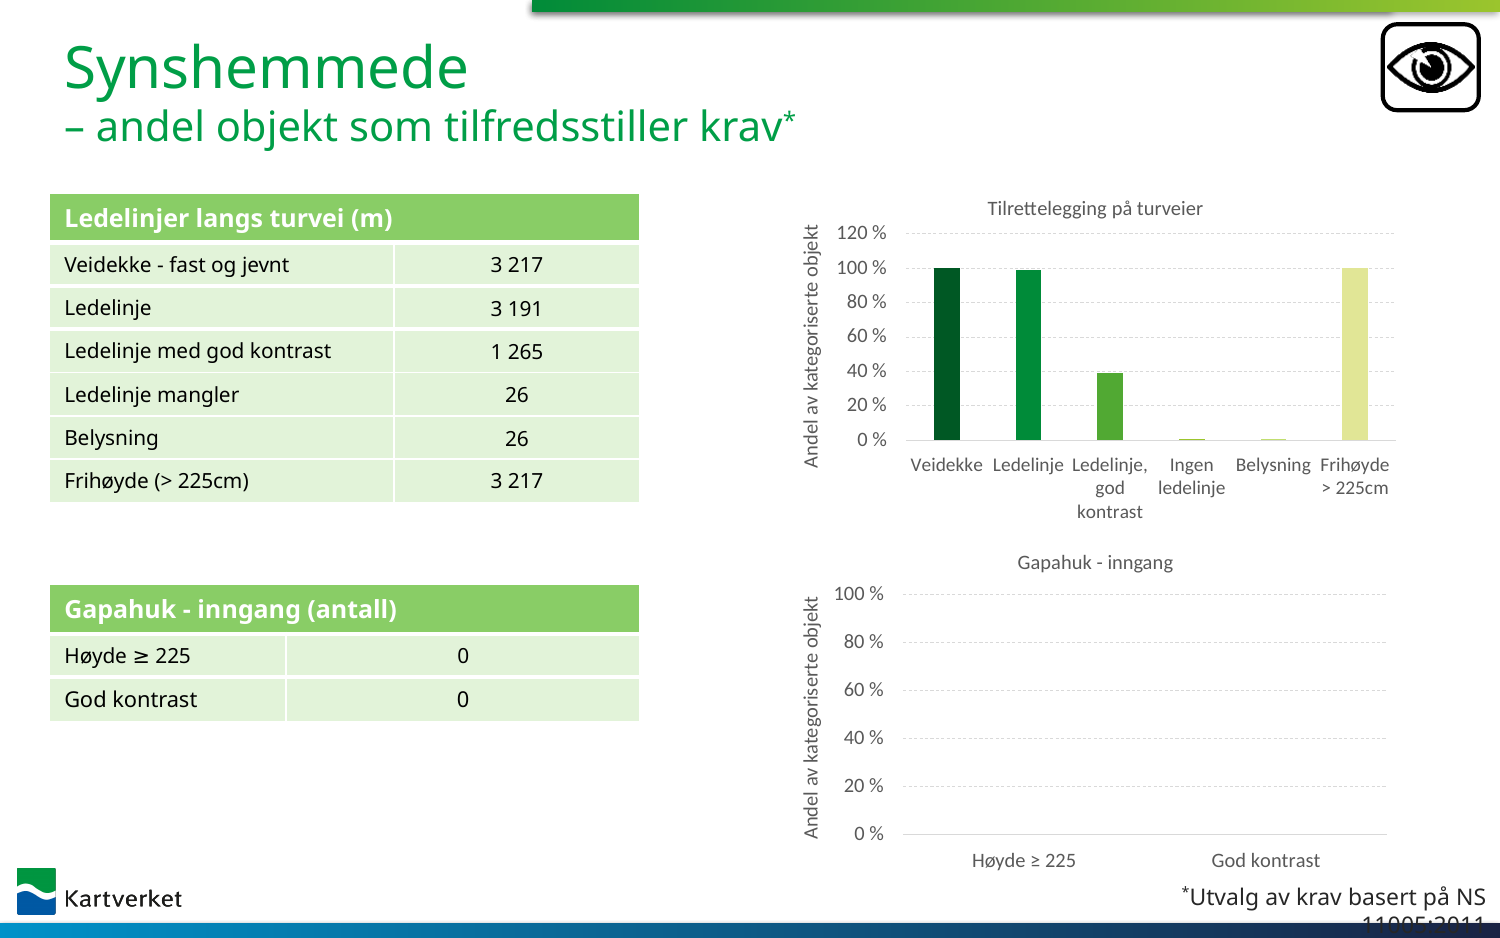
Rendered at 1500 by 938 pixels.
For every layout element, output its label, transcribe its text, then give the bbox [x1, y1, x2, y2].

table_header Ledelinjer langs turvei (m) [50, 194, 639, 240]
picture [791, 541, 1400, 880]
table_cell 26 [395, 373, 639, 415]
table_cell 26 [395, 417, 639, 458]
text_box Synshemmede – andel objekt som tilfredsstiller krav* [49, 24, 1431, 158]
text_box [1382, 24, 1480, 111]
table_cell Ledelinje [50, 288, 393, 327]
table_cell 1 265 [395, 331, 639, 372]
table_cell Veidekke - fast og jevnt [50, 245, 393, 284]
table_header Gapahuk - inngang (antall) [50, 585, 639, 632]
table_cell 0 [287, 636, 639, 675]
table_cell Belysning [50, 417, 393, 458]
table_cell Frihøyde (> 225cm) [50, 460, 393, 502]
text_box *Utvalg av krav basert på NS 11005:2011 [1068, 873, 1500, 938]
table_cell 3 217 [395, 460, 639, 502]
table_cell Ledelinje mangler [50, 373, 393, 415]
table_cell Ledelinje med god kontrast [50, 331, 393, 372]
table_cell 3 191 [395, 288, 639, 327]
picture [791, 187, 1400, 526]
table_cell 3 217 [395, 245, 639, 284]
table_cell God kontrast [50, 679, 285, 721]
table_cell Høyde ≥ 225 [50, 636, 285, 675]
table_cell 0 [287, 679, 639, 721]
